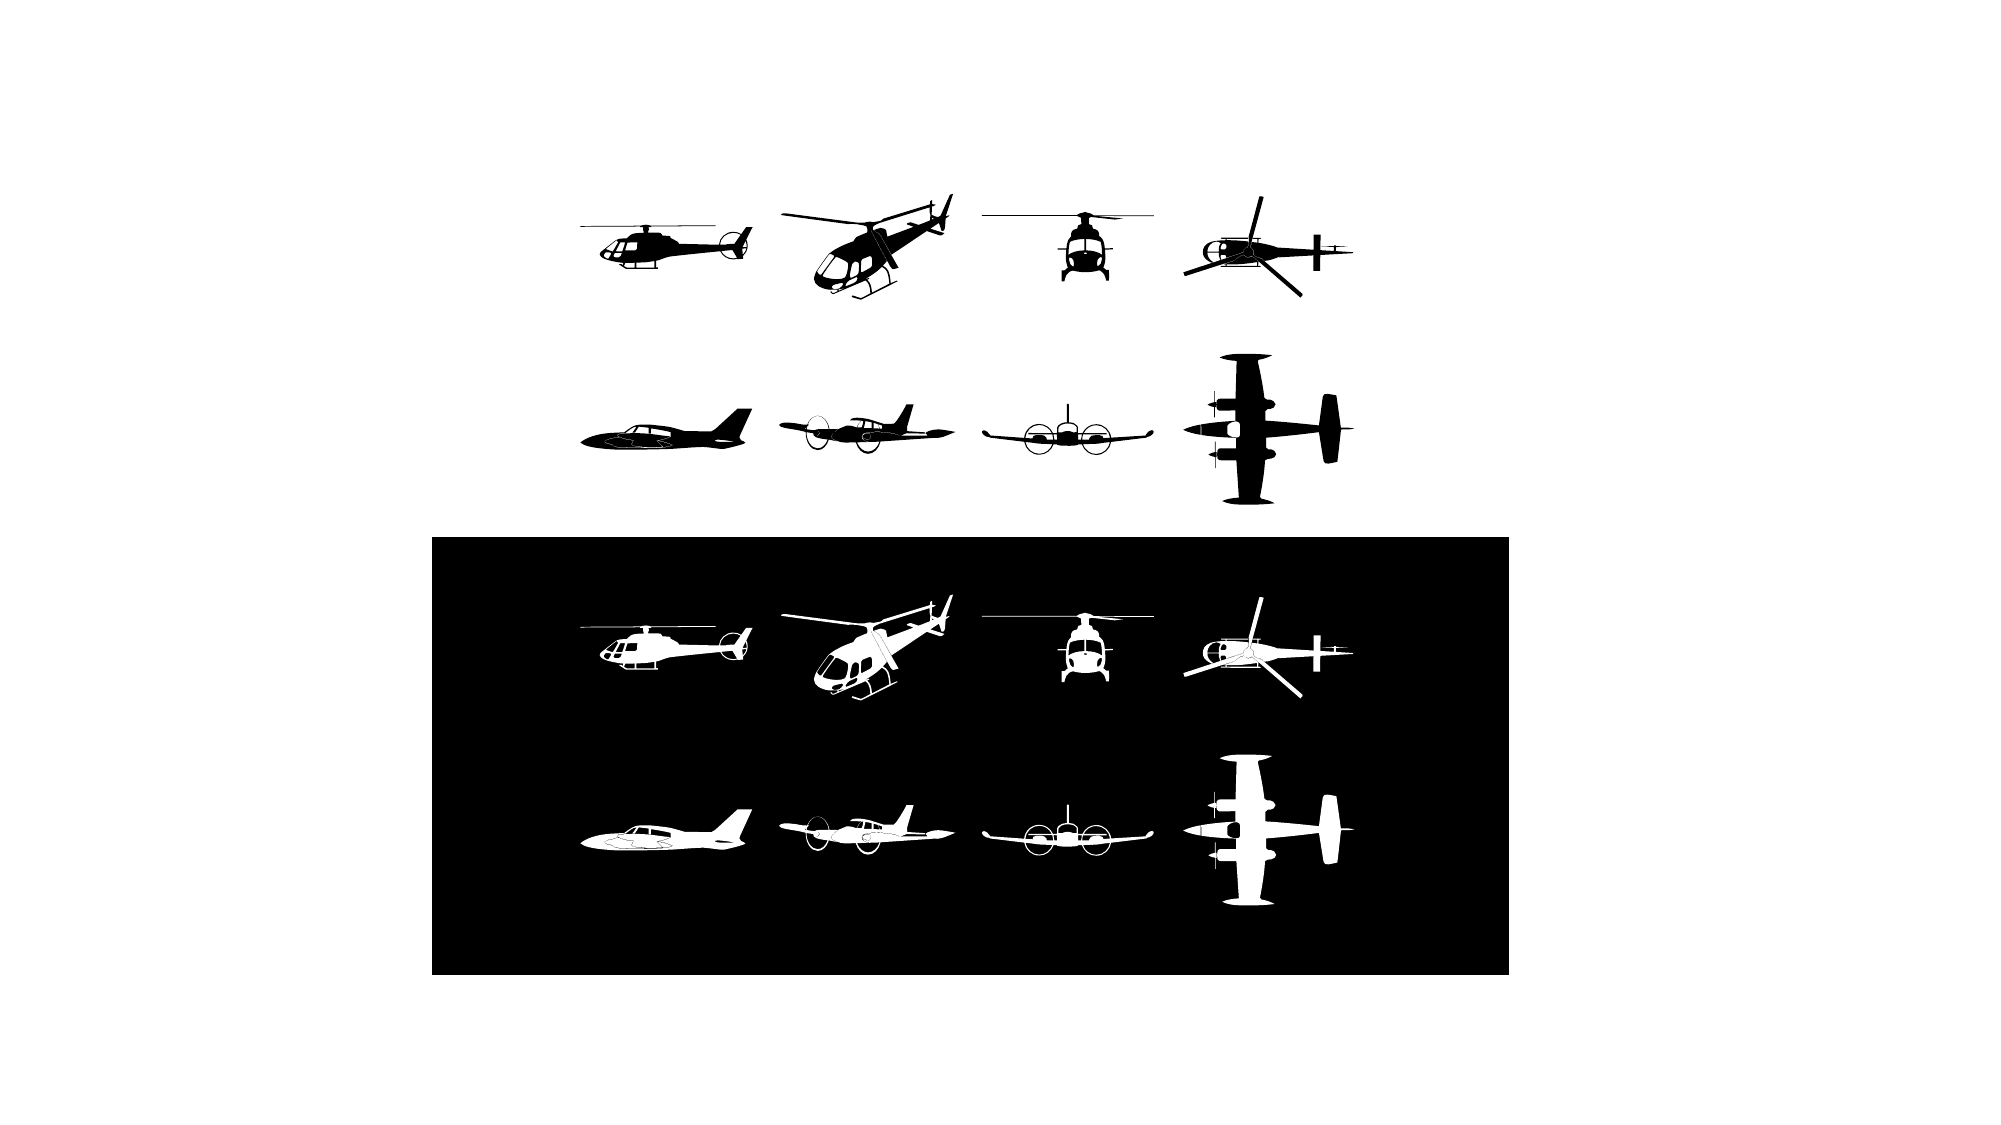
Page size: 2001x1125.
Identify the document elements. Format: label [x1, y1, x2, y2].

text_box [1183, 754, 1355, 906]
text_box [981, 612, 1154, 683]
text_box [981, 804, 1154, 856]
text_box [779, 805, 956, 855]
text_box [781, 594, 954, 701]
text_box [580, 809, 753, 851]
text_box [1183, 597, 1354, 699]
text_box [580, 193, 1355, 505]
text_box [432, 537, 1509, 975]
text_box [580, 625, 753, 670]
